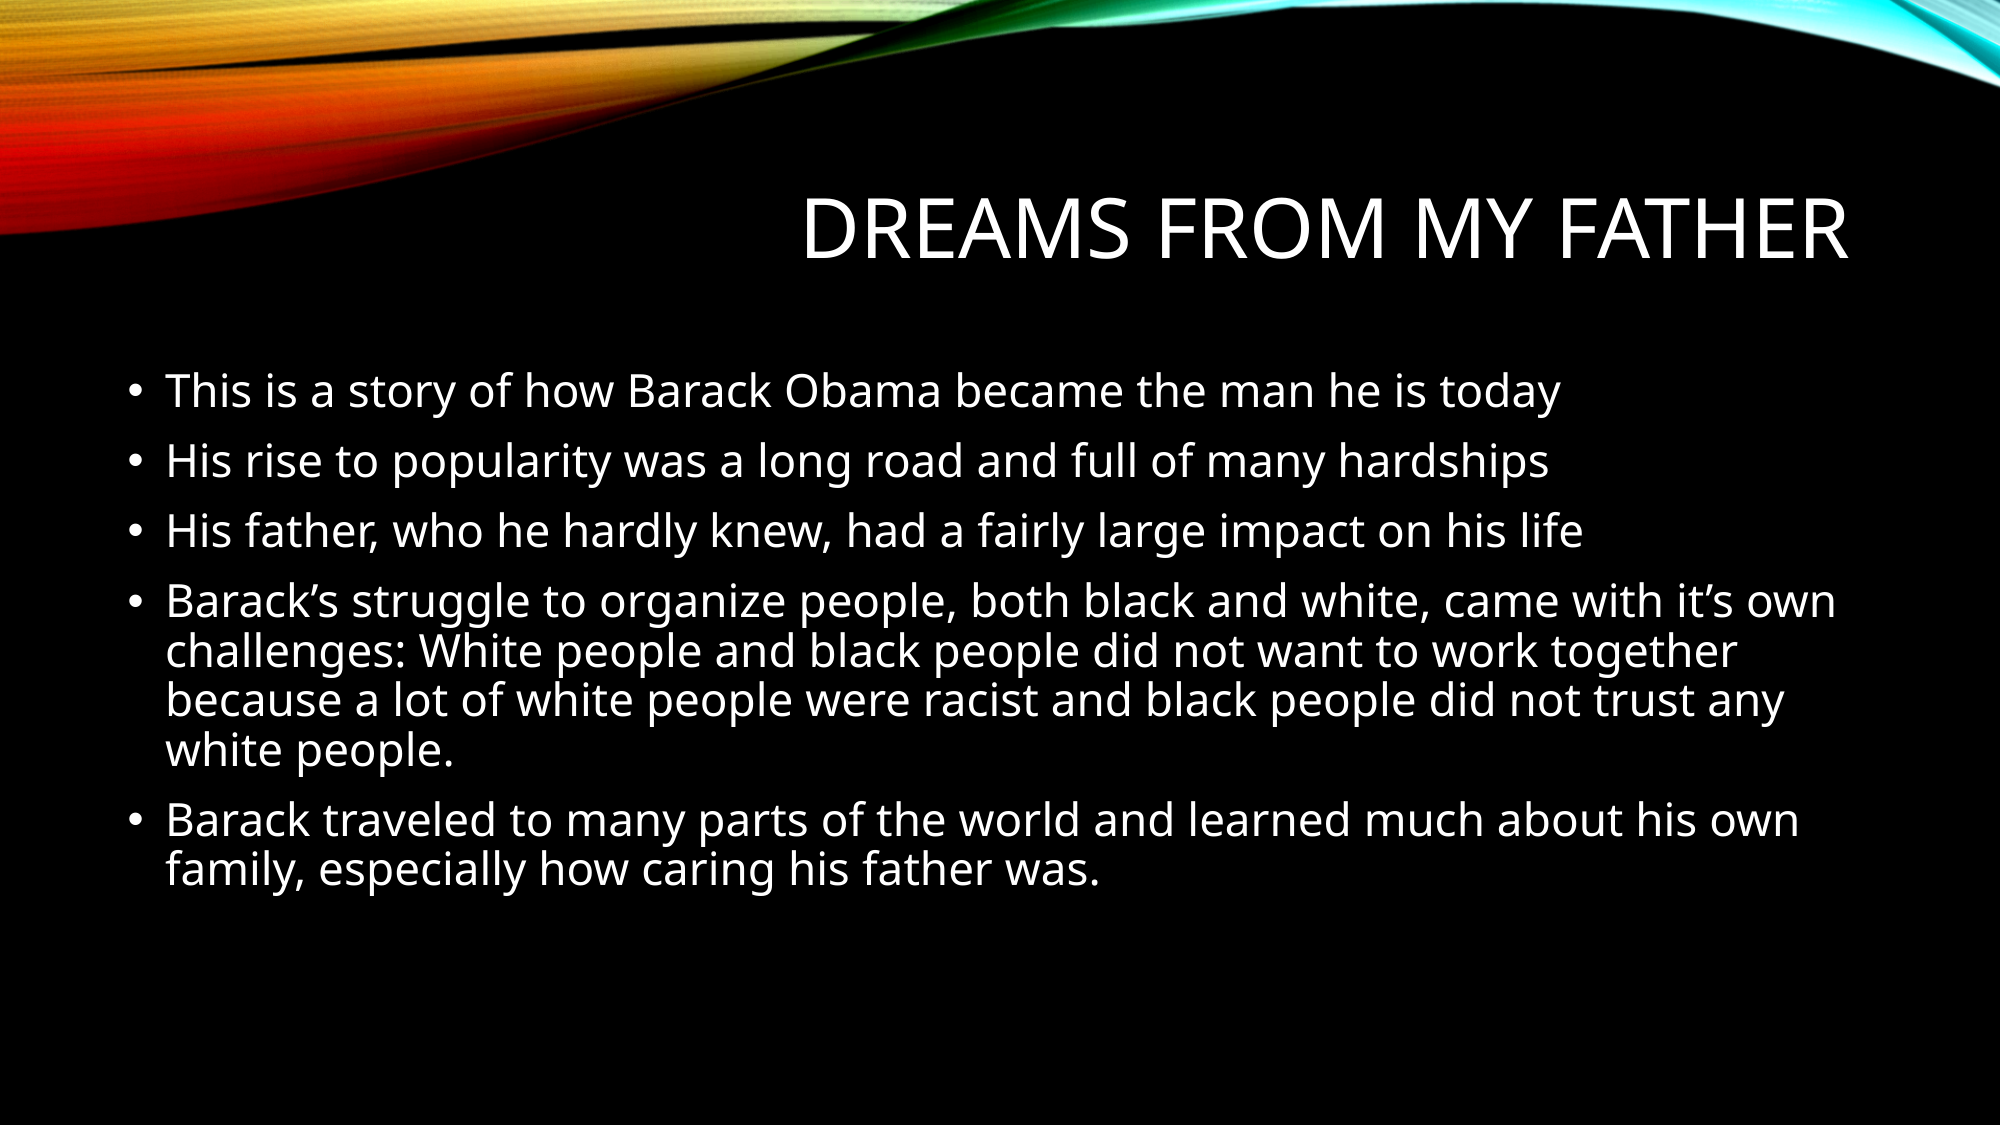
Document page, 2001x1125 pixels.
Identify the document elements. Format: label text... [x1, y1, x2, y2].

title Dreams from my father [474, 125, 1888, 338]
picture [0, 0, 2000, 237]
list This is a story of how Barack Obama became the man he is today His rise to popularity was a long road and full of many hardships His father, who he hardly knew, had a fairly large impact on his life Barack’s struggle to organize people, both black and white, came with it’s own challenges: White people and black people did not want to work together because a lot of white people were racist and black people did not trust any white people. Barack traveled to many parts of the world and learned much about his own family, especially how caring his father was. [112, 360, 1888, 1021]
